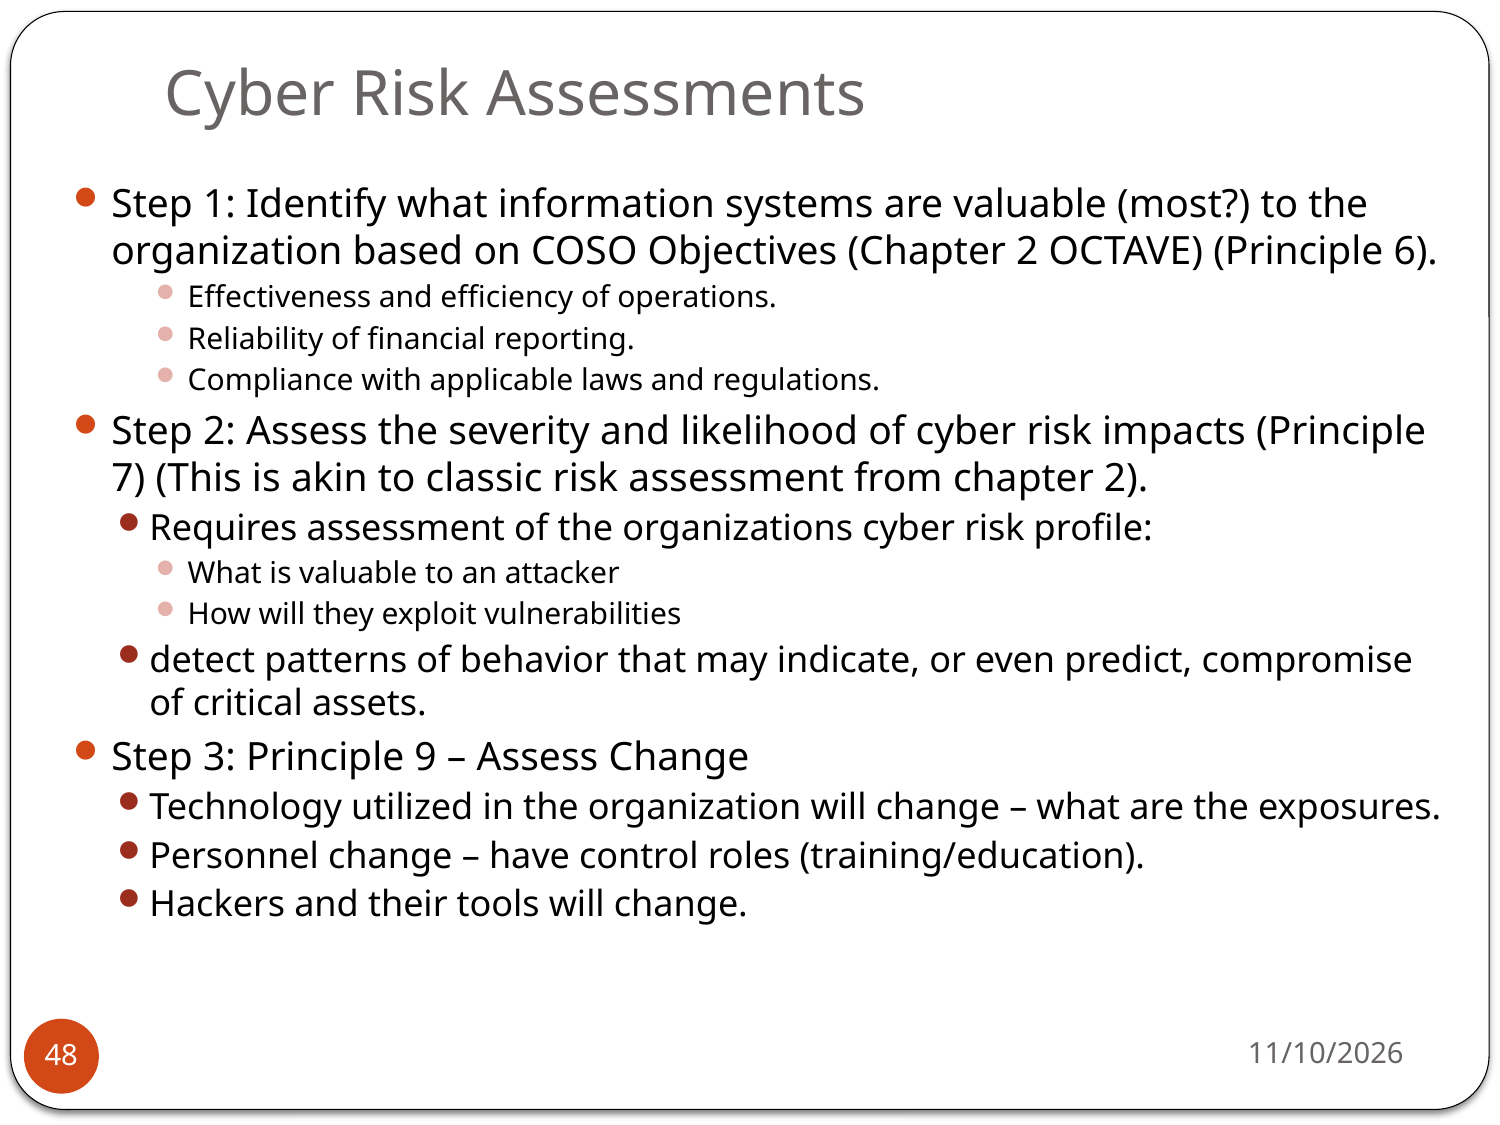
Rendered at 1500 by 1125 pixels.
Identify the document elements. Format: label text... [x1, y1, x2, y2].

title Cyber Risk Assessments [150, 45, 1425, 143]
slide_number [1012, 1016, 1419, 1094]
slide_number 48 [23, 1018, 99, 1094]
list Step 1: Identify what information systems are valuable (most?) to the organization based on COSO Objectives (Chapter 2 OCTAVE) (Principle 6). Effectiveness and efficiency of operations. Reliability of financial reporting. Compliance with applicable laws and regulations. Step 2: Assess the severity and likelihood of cyber risk impacts (Principle 7) (This is akin to classic risk assessment from chapter 2). Requires assessment of the organizations cyber risk profile: What is valuable to an attacker How will they exploit vulnerabilities detect patterns of behavior that may indicate, or even predict, compromise of critical assets. Step 3: Principle 9 – Assess Change Technology utilized in the organization will change – what are the exposures. Personnel change – have control roles (training/education). Hackers and their tools will change. [58, 170, 1459, 1016]
